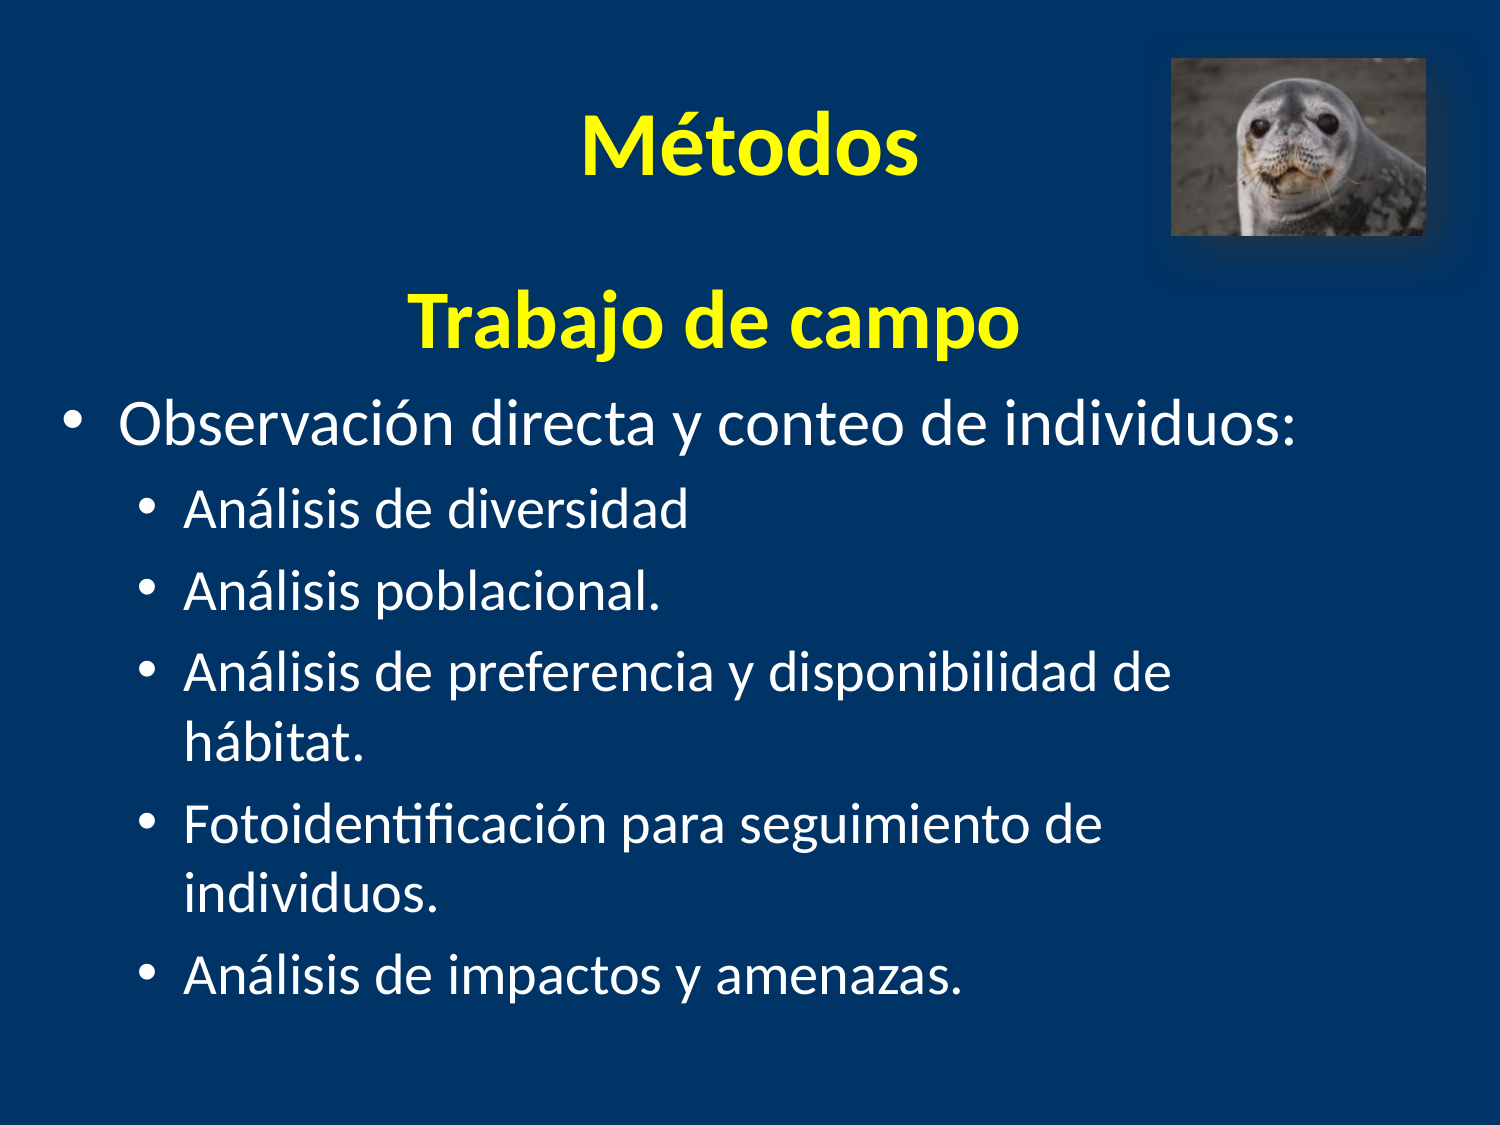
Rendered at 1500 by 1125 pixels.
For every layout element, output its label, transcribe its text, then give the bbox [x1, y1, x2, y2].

list Trabajo de campo Observación directa y conteo de individuos: Análisis de diversidad Análisis poblacional. Análisis de preferencia y disponibilidad de hábitat. Fotoidentificación para seguimiento de individuos. Análisis de impactos y amenazas. [46, 257, 1383, 1125]
picture [1171, 58, 1426, 236]
title Métodos [75, 45, 1189, 233]
